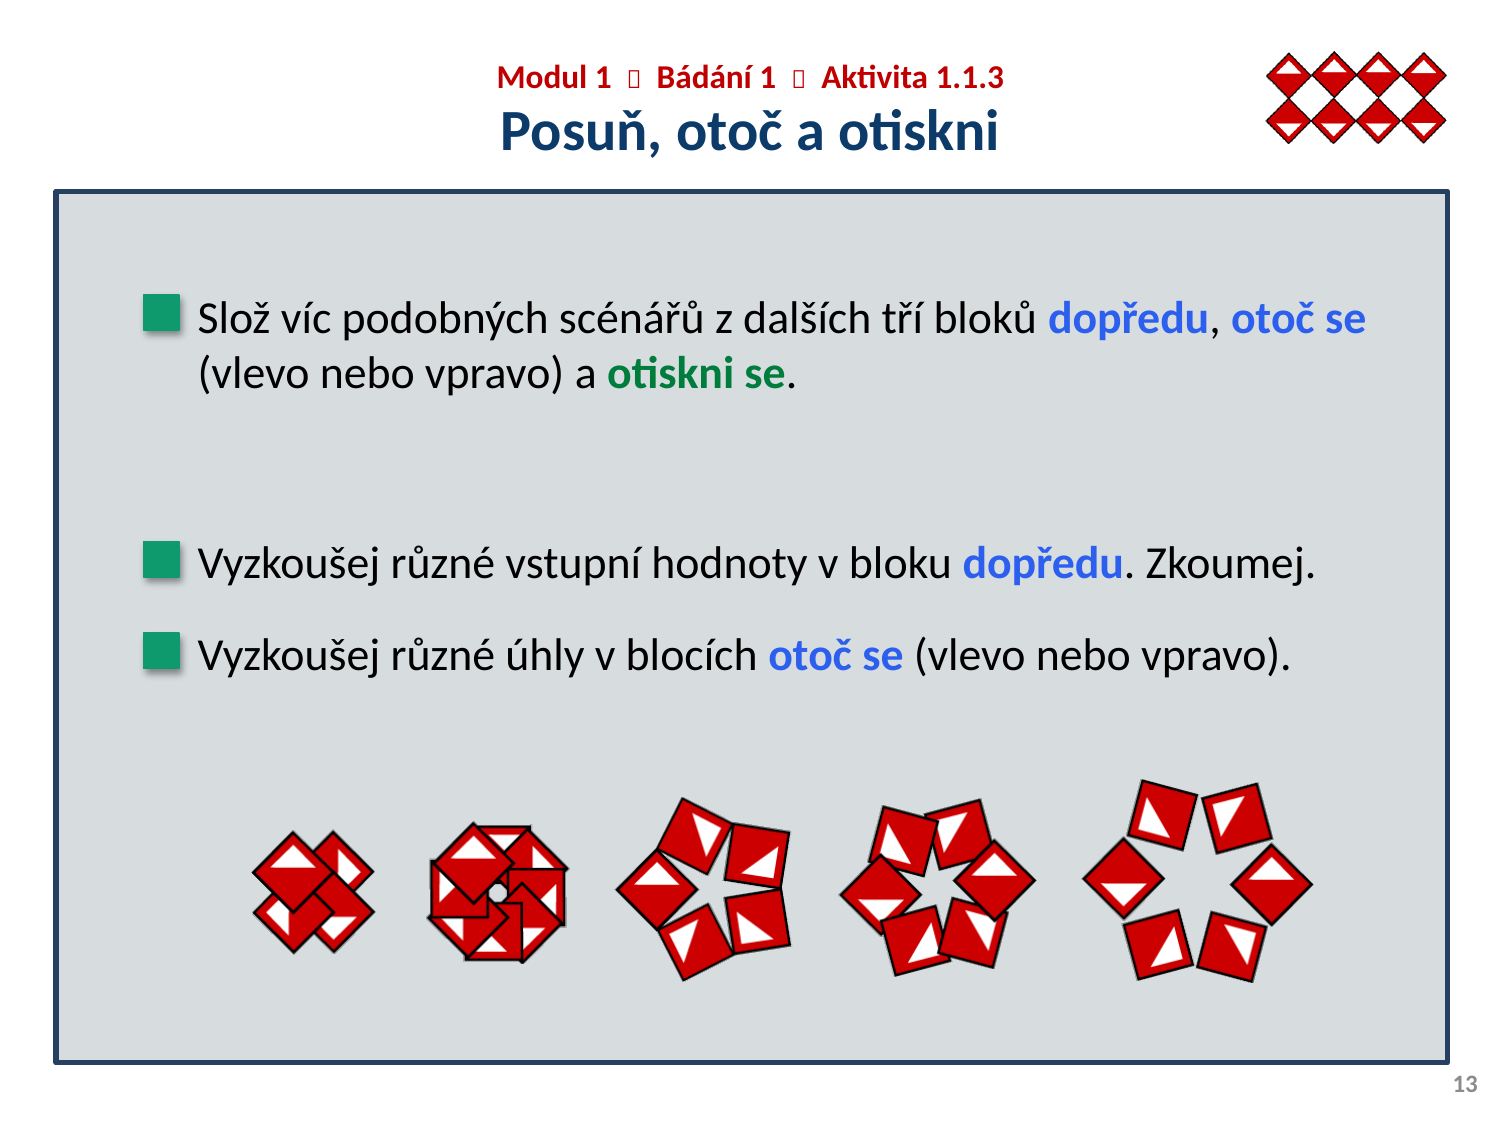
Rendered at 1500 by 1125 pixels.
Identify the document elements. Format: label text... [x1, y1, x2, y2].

text_box [143, 541, 180, 578]
text_box Slož víc podobných scénářů z dalších tří bloků dopředu, otoč se (vlevo nebo vpravo) a otiskni se. Vyzkoušej různé vstupní hodnoty v bloku dopředu. Zkoumej. Vyzkoušej různé úhly v blocích otoč se (vlevo nebo vpravo). [54, 189, 1449, 1065]
picture [251, 779, 1314, 983]
picture [1265, 51, 1447, 144]
text_box Modul 1  Bádání 1  Aktivita 1.1.3 Posuň, otoč a otiskni [187, 47, 1314, 170]
slide_number 13 [1230, 1062, 1493, 1104]
text_box [143, 632, 180, 669]
text_box [143, 294, 180, 331]
